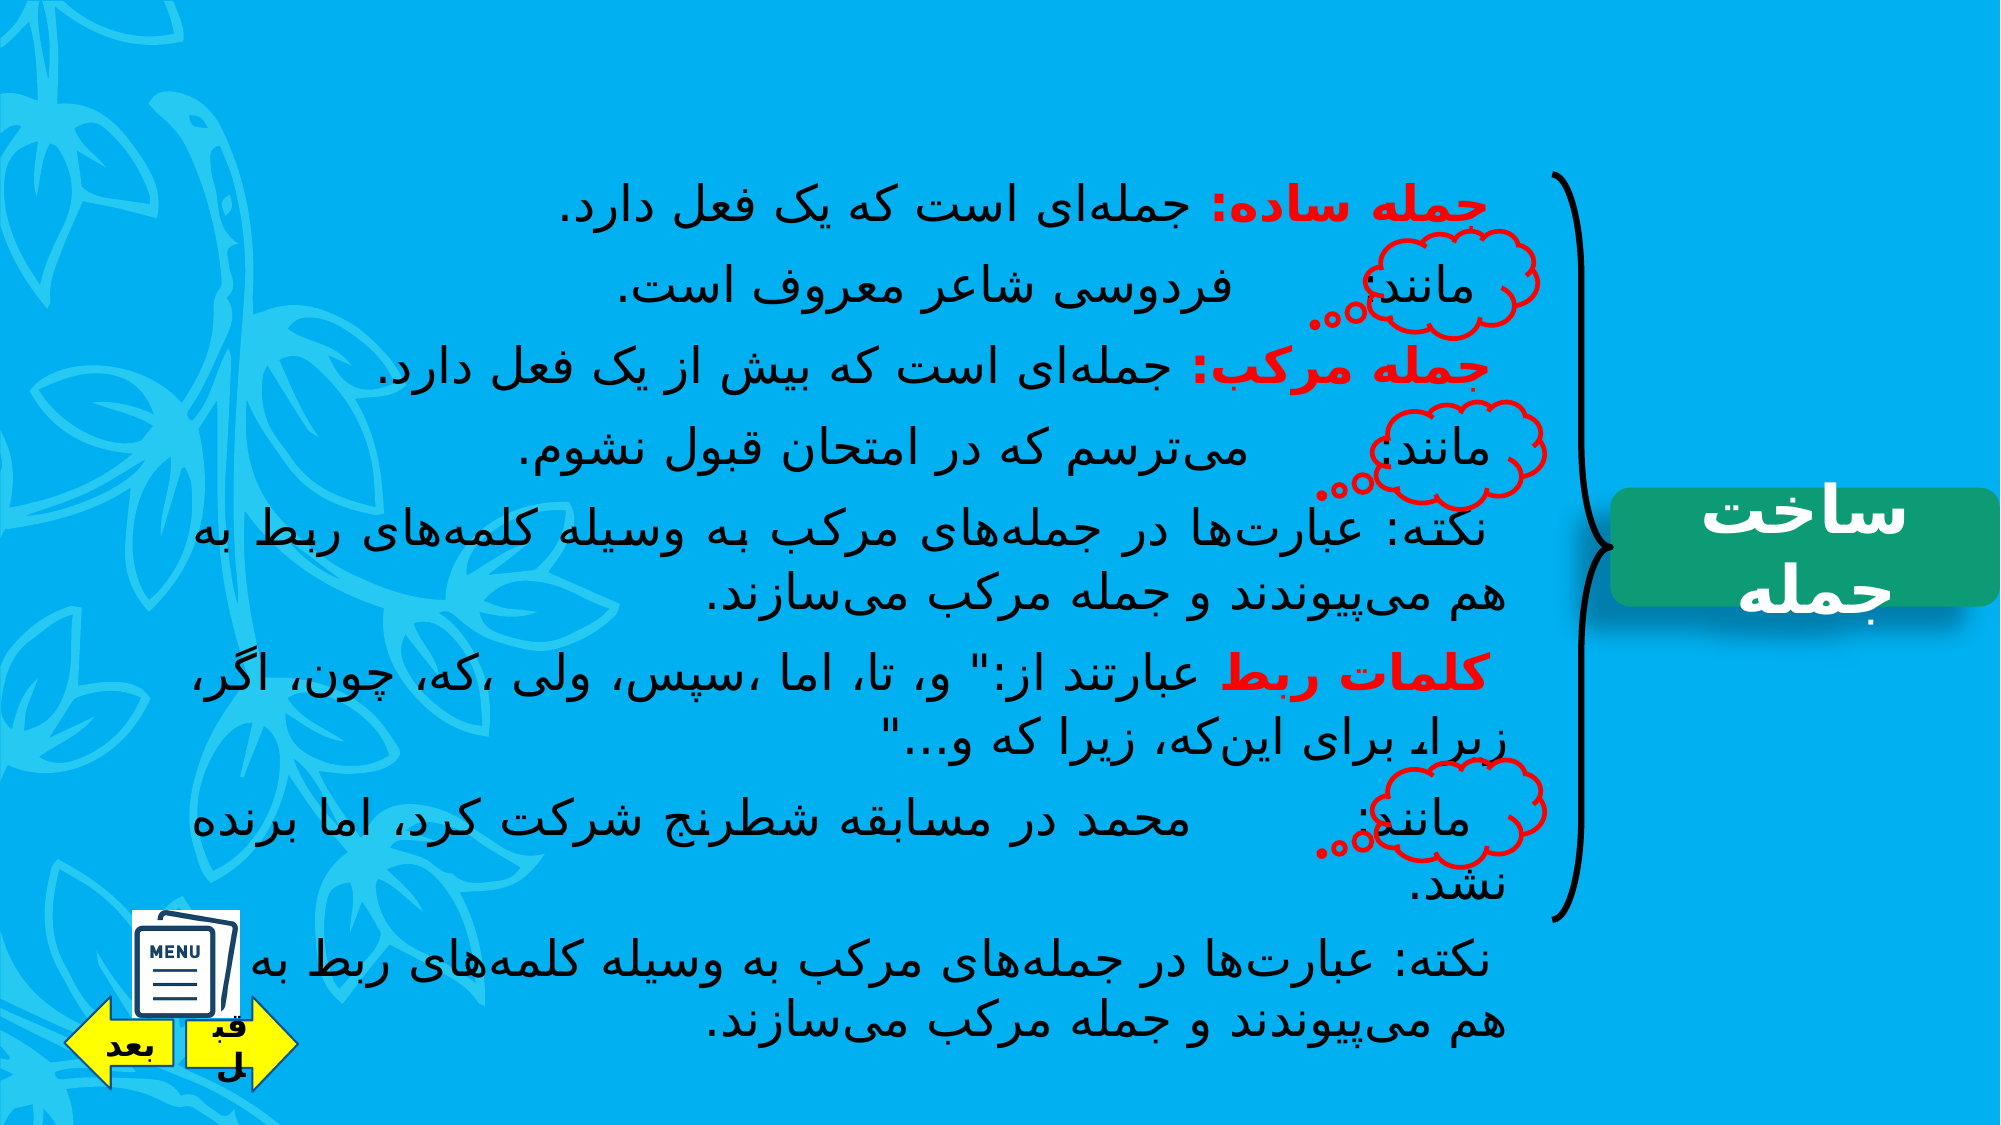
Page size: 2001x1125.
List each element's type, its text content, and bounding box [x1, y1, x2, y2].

text_box [1371, 400, 1546, 511]
text_box قبل [185, 995, 299, 1093]
picture [1743, 608, 1872, 614]
text_box جمله ساده: جمله‌ای است که یک فعل دارد. مانند: فردوسی شاعر معروف است. جمله مرکب: جمله‌ای است که بیش از یک فعل دارد. مانند: می‌ترسم که در امتحان قبول نشوم. نکته: عبارت‌ها در جمله‌های مرکب به وسیله کلمه‌های ربط به هم می‌پیوندند و جمله مرکب می‌سازند. کلمات ربط عبارتند از:" و، تا، اما ،سپس، ولی ،که، چون، اگر، زیرا، برای این‌که، زیرا که و..." مانند: محمد در مسابقه شطرنج شرکت کرد، اما برنده نشد. نکته: عبارت‌ها در جمله‌های مرکب به وسیله کلمه‌های ربط به هم می‌پیوندند و جمله مرکب می‌سازند. [174, 113, 1524, 1054]
text_box [1310, 320, 1319, 329]
text_box [1352, 831, 1373, 852]
text_box [1352, 473, 1373, 494]
text_box [1325, 312, 1340, 327]
text_box بعد [63, 995, 175, 1091]
text_box [1317, 849, 1326, 858]
text_box [1317, 491, 1326, 500]
text_box [1552, 173, 1612, 921]
text_box ساخت جمله [1609, 486, 2000, 608]
text_box [1332, 483, 1347, 498]
text_box [1345, 302, 1366, 323]
picture [219, 1069, 245, 1081]
text_box [1371, 758, 1546, 869]
picture [132, 910, 239, 1018]
text_box [1364, 230, 1539, 340]
text_box [1332, 841, 1347, 856]
